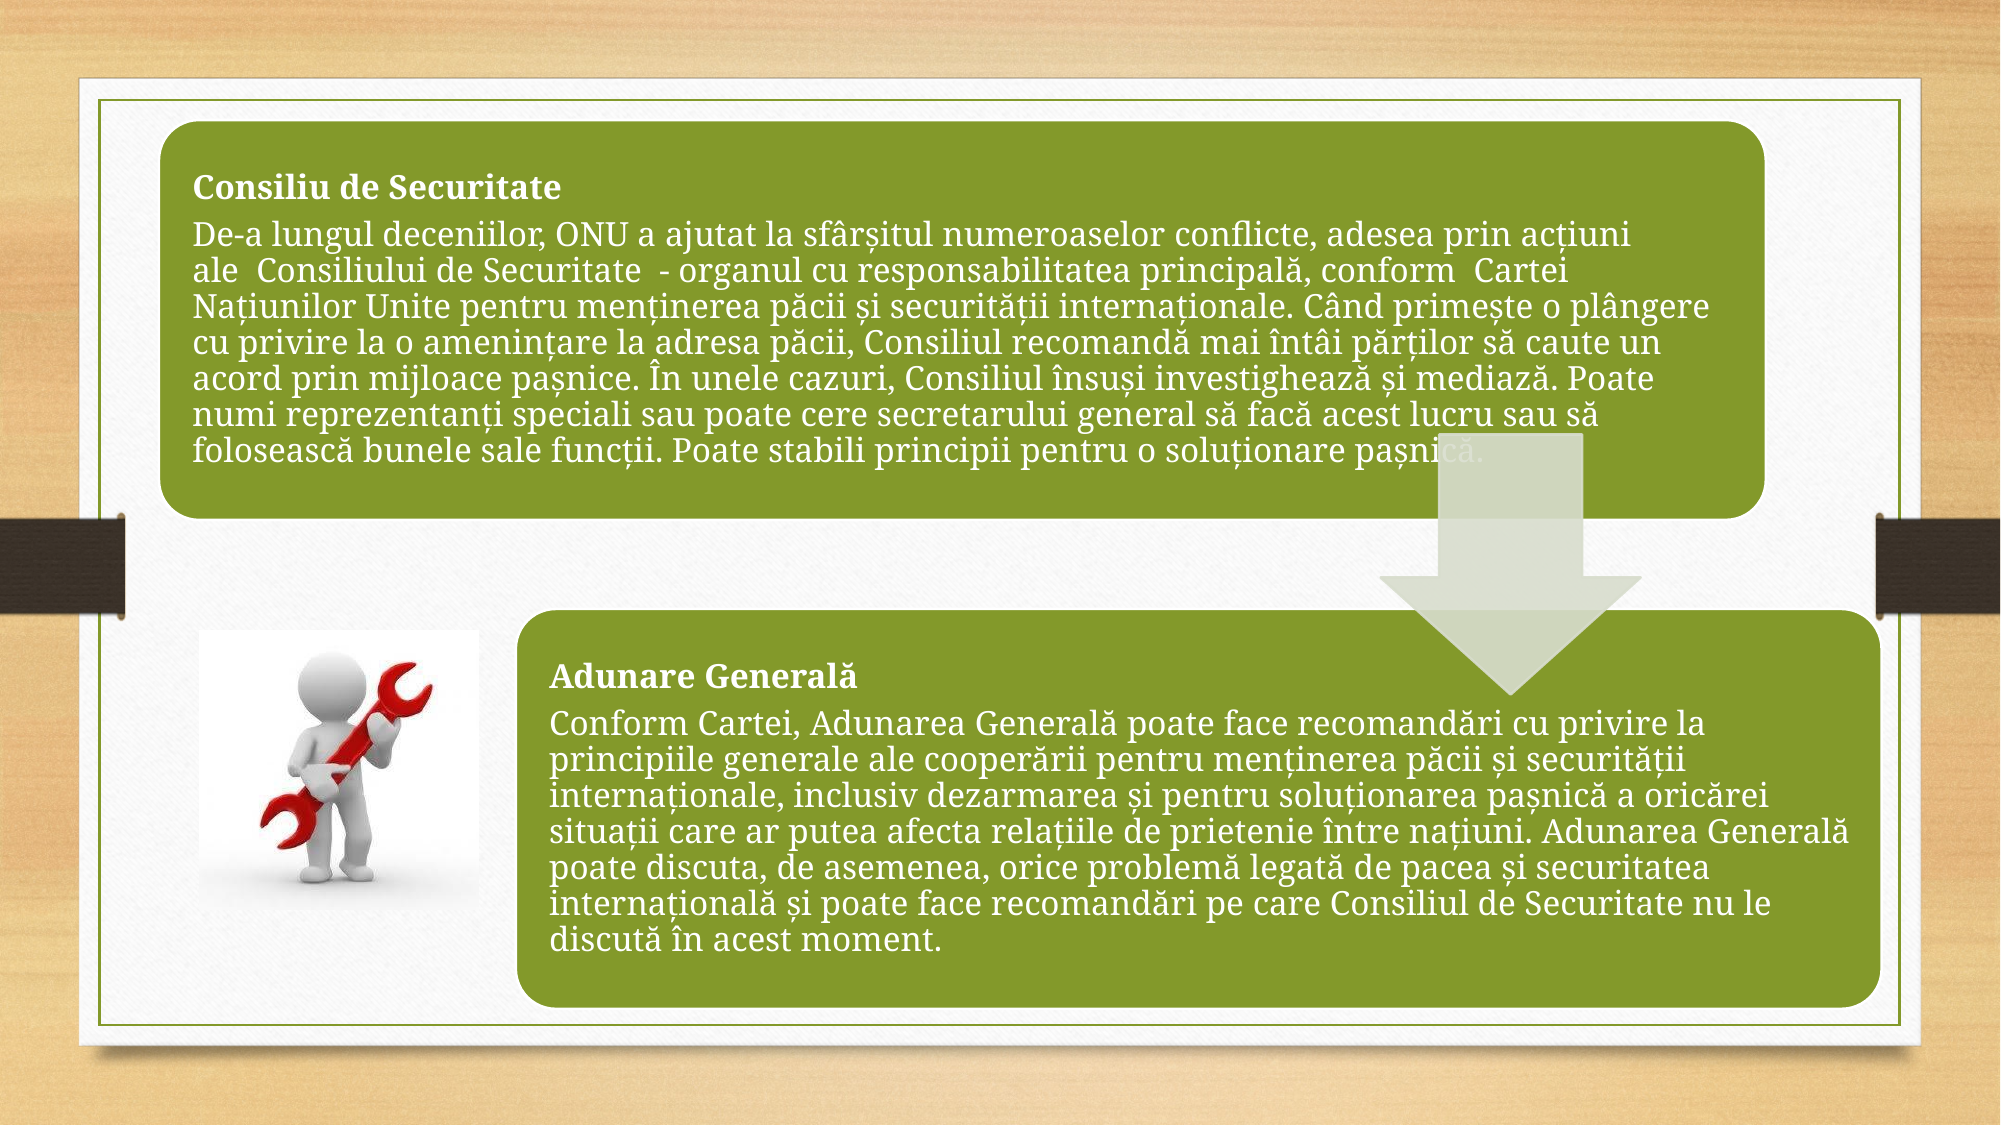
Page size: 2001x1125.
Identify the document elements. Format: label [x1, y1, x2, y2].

picture [0, 0, 2001, 1125]
text_box [214, 119, 1822, 1010]
